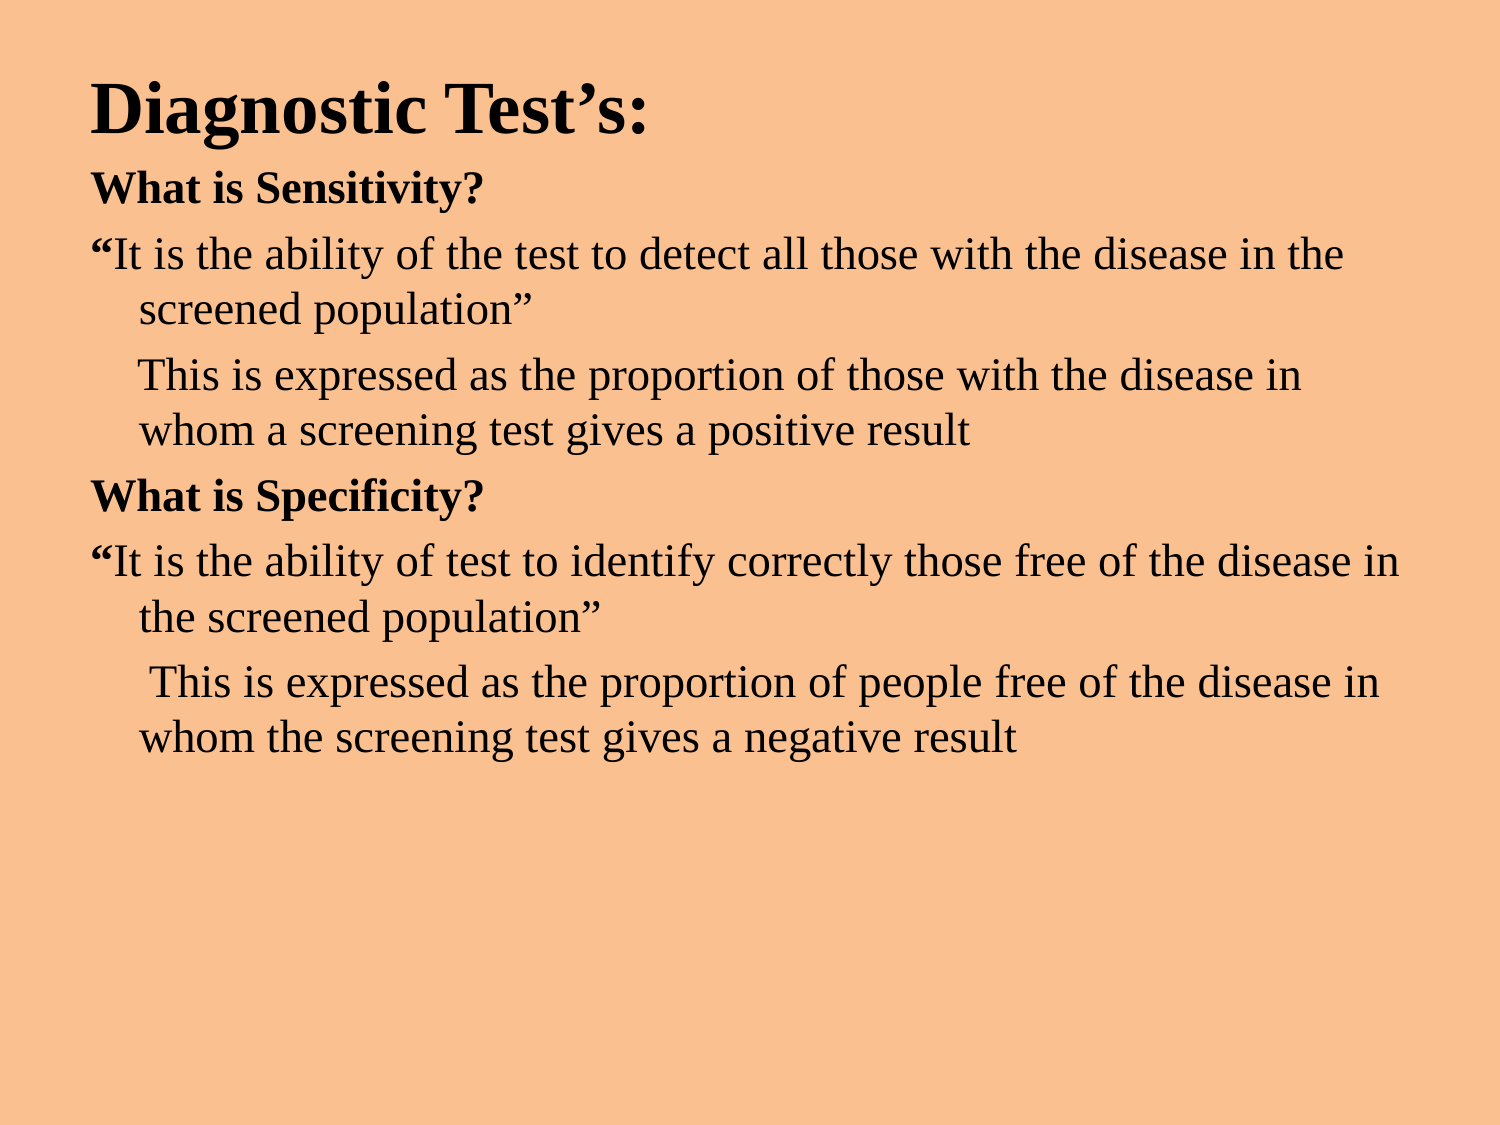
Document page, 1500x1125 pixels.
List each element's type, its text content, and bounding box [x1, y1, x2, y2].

title Diagnostic Test’s: [75, 45, 1425, 149]
list What is Sensitivity? “It is the ability of the test to detect all those with the disease in the screened population” This is expressed as the proportion of those with the disease in whom a screening test gives a positive result What is Specificity? “It is the ability of test to identify correctly those free of the disease in the screened population” This is expressed as the proportion of people free of the disease in whom the screening test gives a negative result [75, 149, 1425, 1100]
